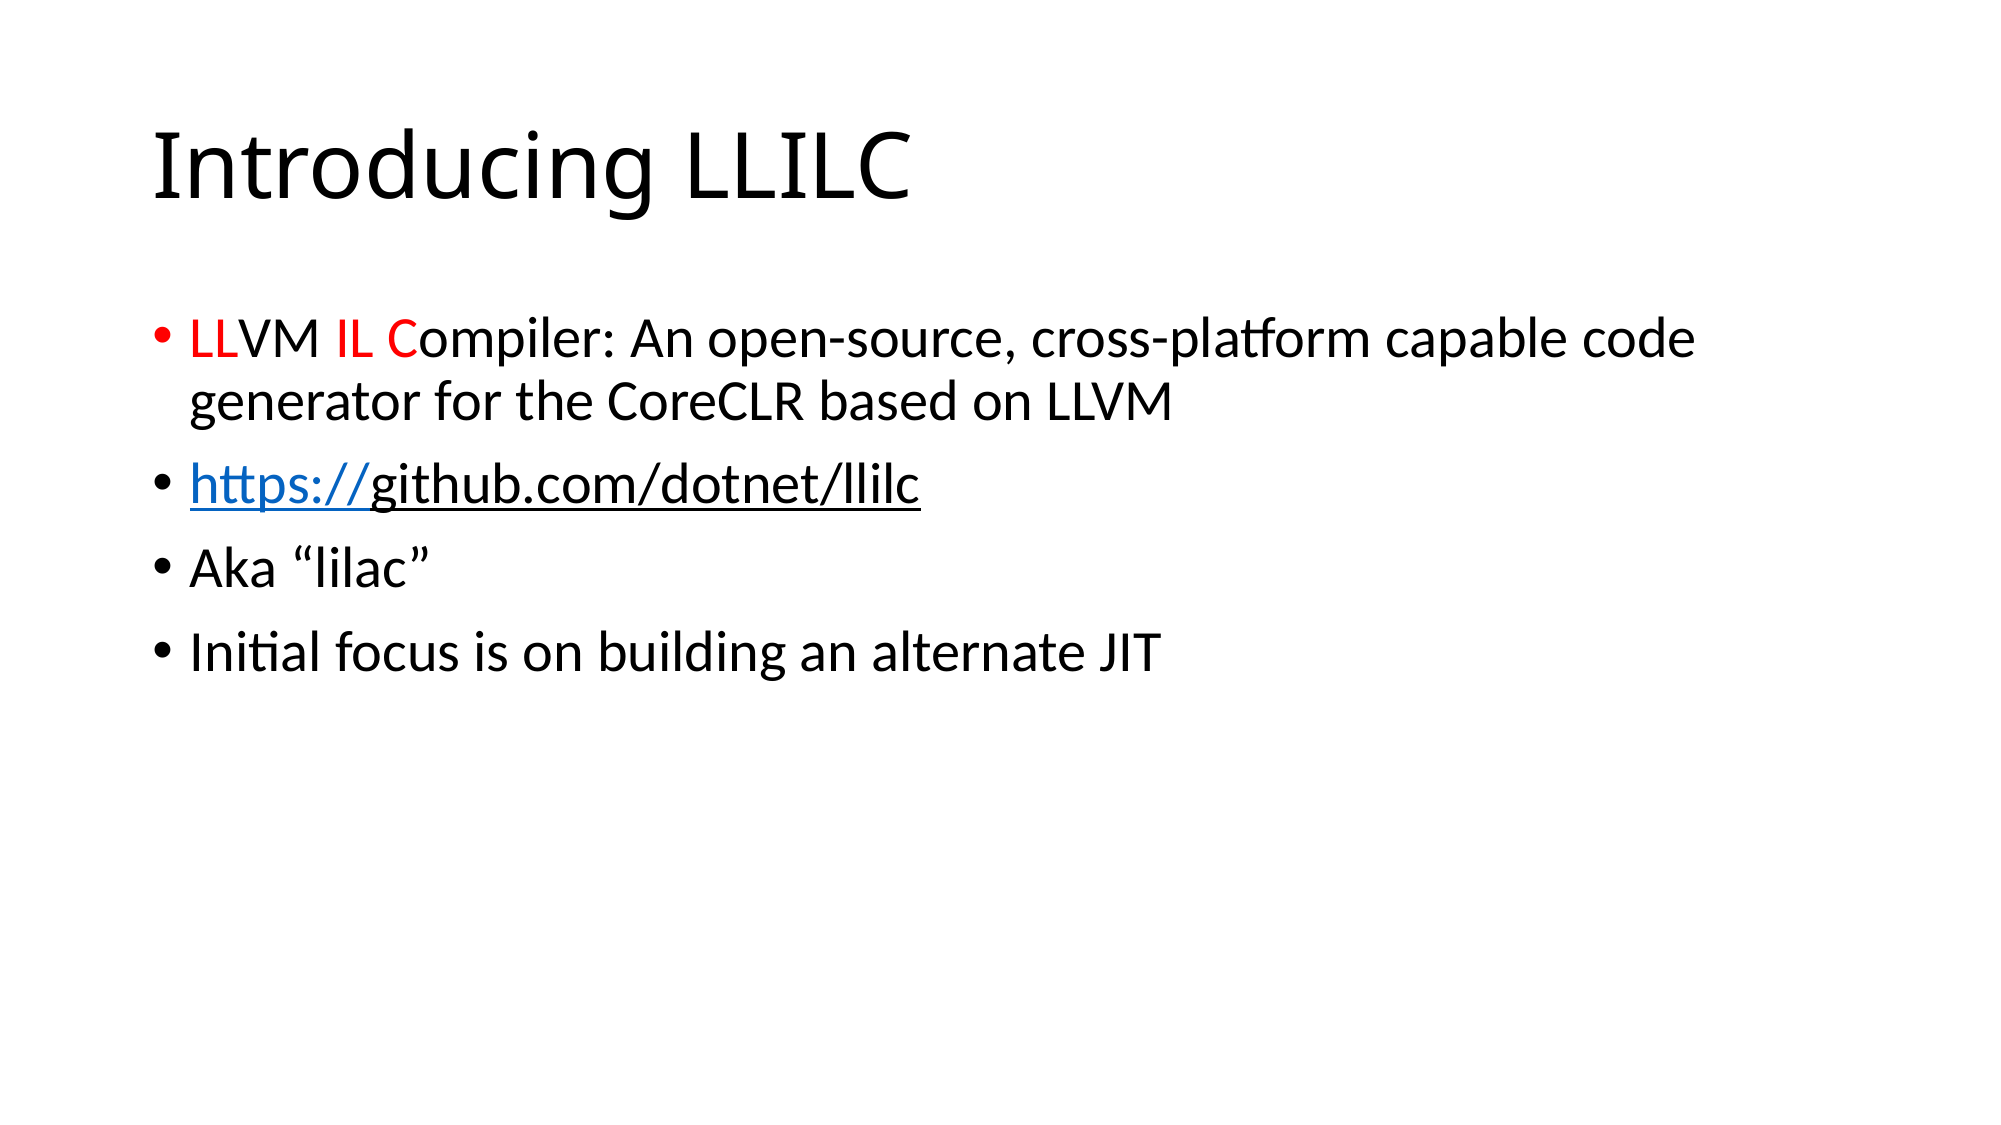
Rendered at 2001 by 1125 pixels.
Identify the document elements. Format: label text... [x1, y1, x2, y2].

title Introducing LLILC [137, 59, 1863, 278]
list LLVM IL Compiler: An open-source, cross-platform capable code generator for the CoreCLR based on LLVM https://github.com/dotnet/llilc Aka “lilac” Initial focus is on building an alternate JIT [137, 299, 1863, 1014]
